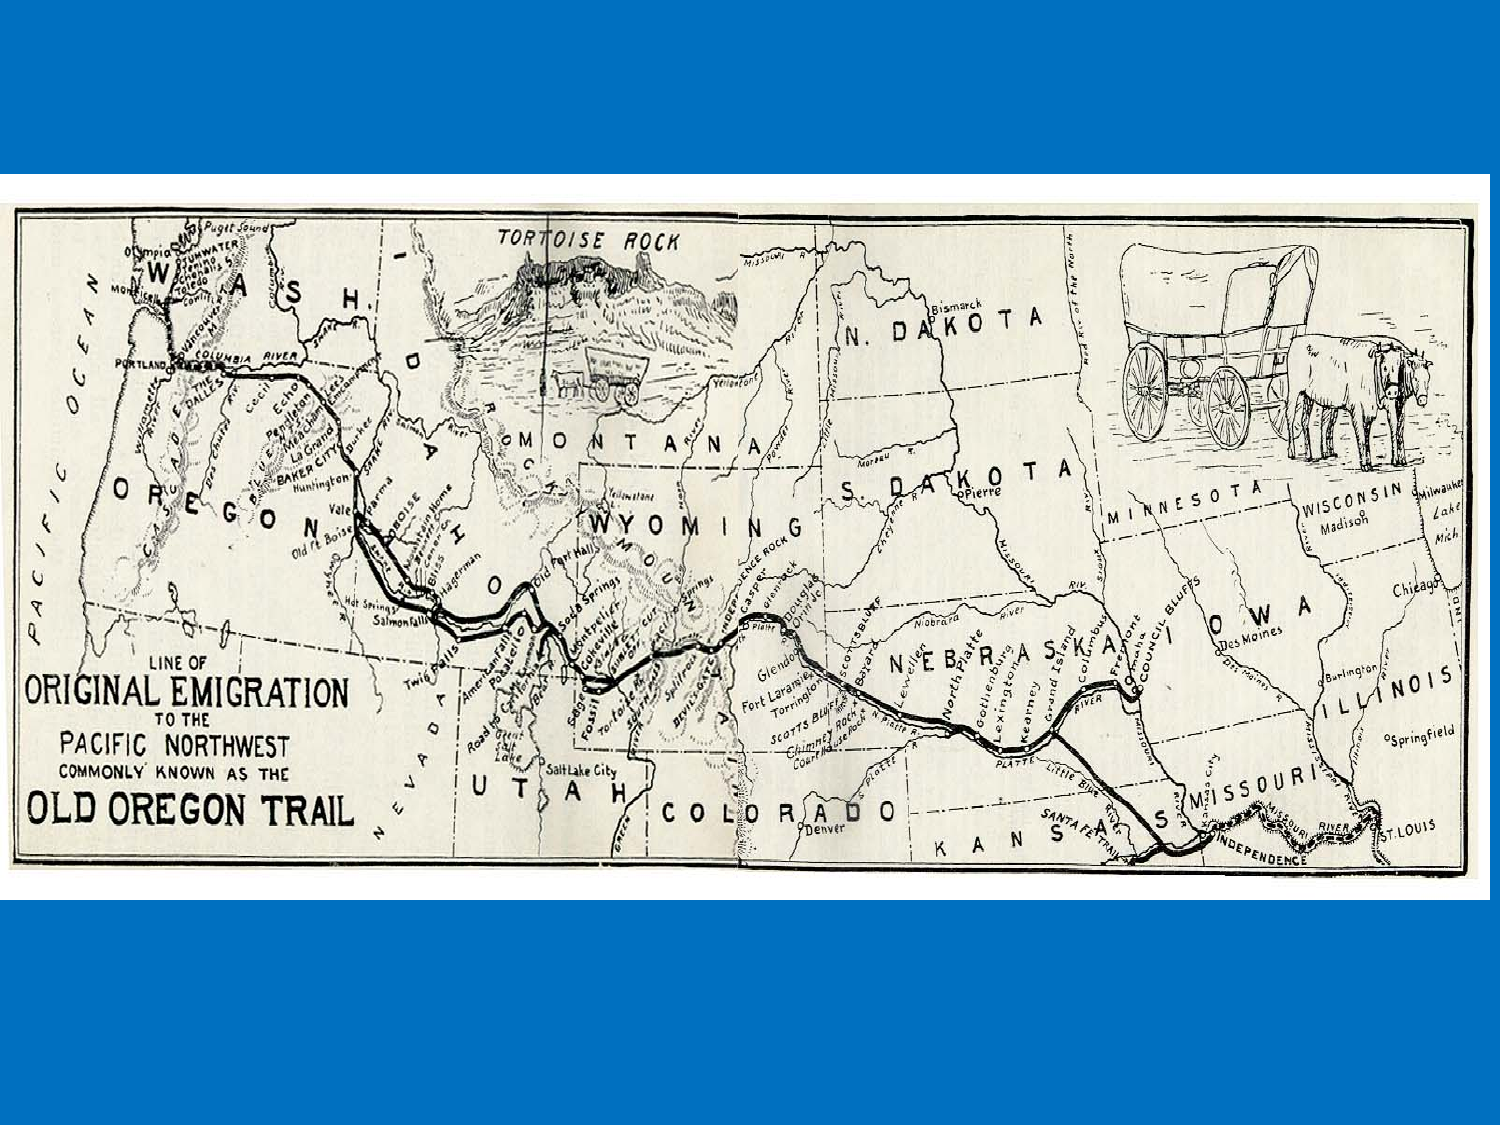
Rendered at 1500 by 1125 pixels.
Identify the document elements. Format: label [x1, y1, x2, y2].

picture [0, 174, 1490, 901]
